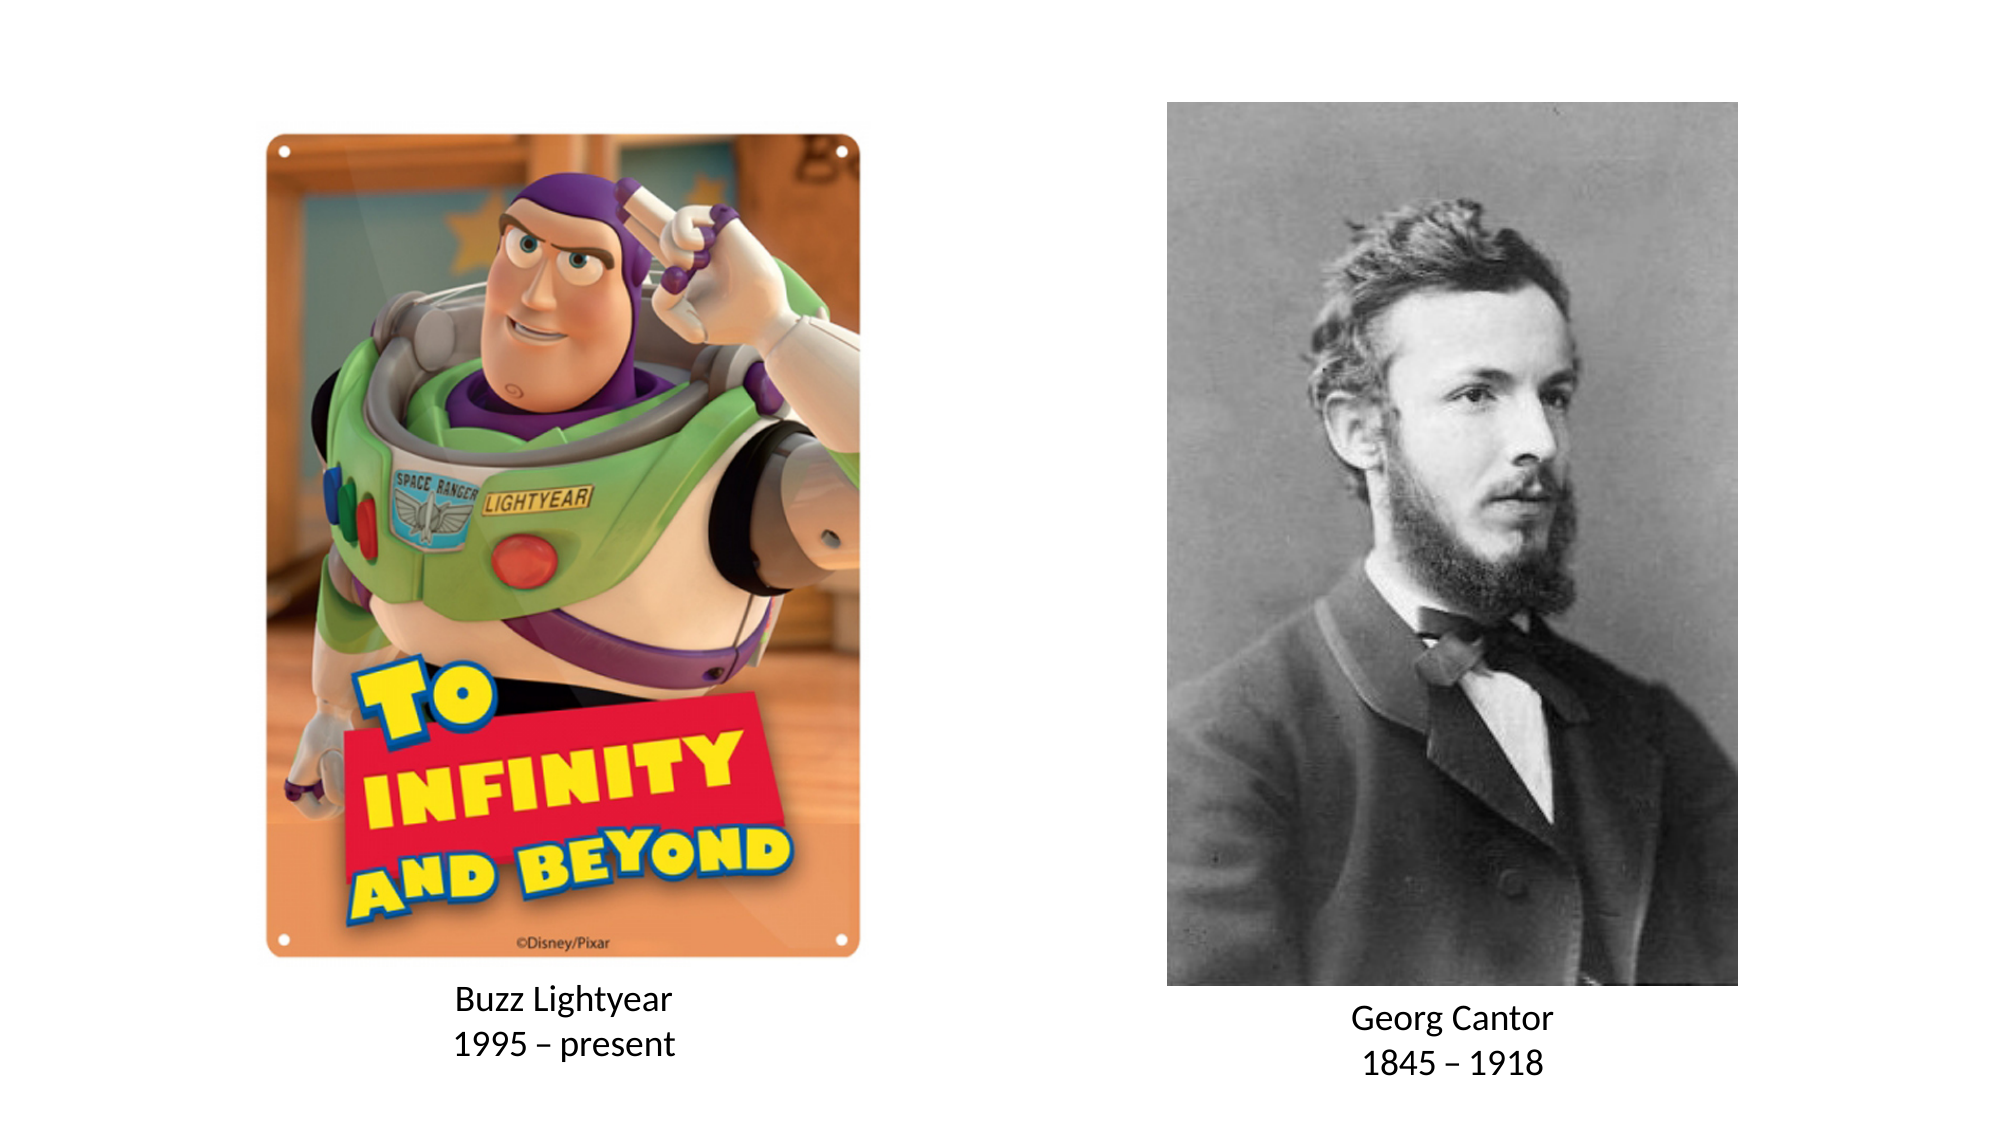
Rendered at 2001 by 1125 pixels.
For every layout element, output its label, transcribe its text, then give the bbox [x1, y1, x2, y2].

picture [1167, 102, 1738, 986]
picture [141, 121, 987, 967]
text_box Georg Cantor 1845–1918 [1167, 986, 1738, 1091]
text_box Buzz Lightyear 1995–present [278, 967, 850, 1072]
